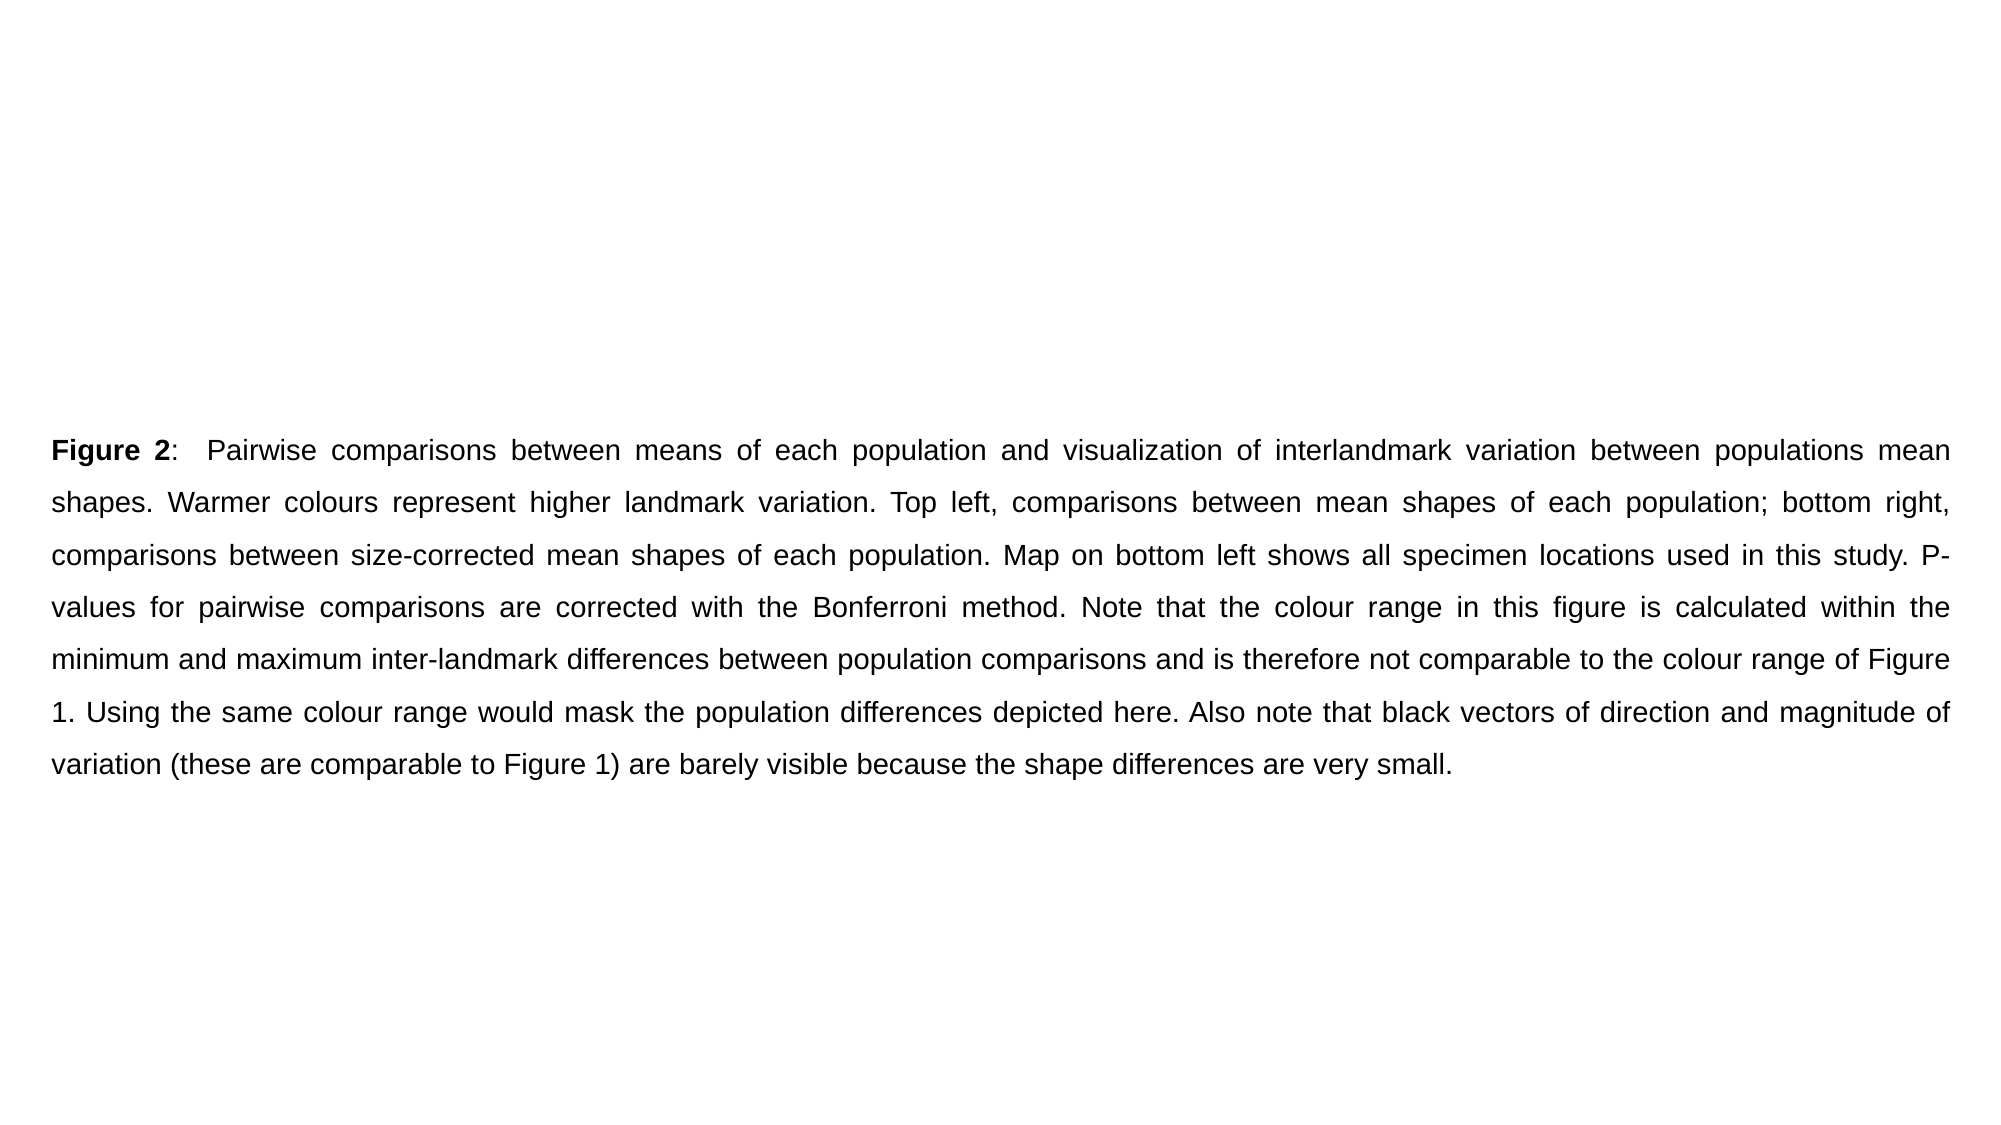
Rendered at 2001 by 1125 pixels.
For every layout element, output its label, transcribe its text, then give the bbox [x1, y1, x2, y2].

text_box Figure 2: Pairwise comparisons between means of each population and visualization of interlandmark variation between populations mean shapes. Warmer colours represent higher landmark variation. Top left, comparisons between mean shapes of each population; bottom right, comparisons between size-corrected mean shapes of each population. Map on bottom left shows all specimen locations used in this study. P-values for pairwise comparisons are corrected with the Bonferroni method. Note that the colour range in this figure is calculated within the minimum and maximum inter-landmark differences between population comparisons and is therefore not comparable to the colour range of Figure 1. Using the same colour range would mask the population differences depicted here. Also note that black vectors of direction and magnitude of variation (these are comparable to Figure 1) are barely visible because the shape differences are very small. [36, 406, 1969, 789]
